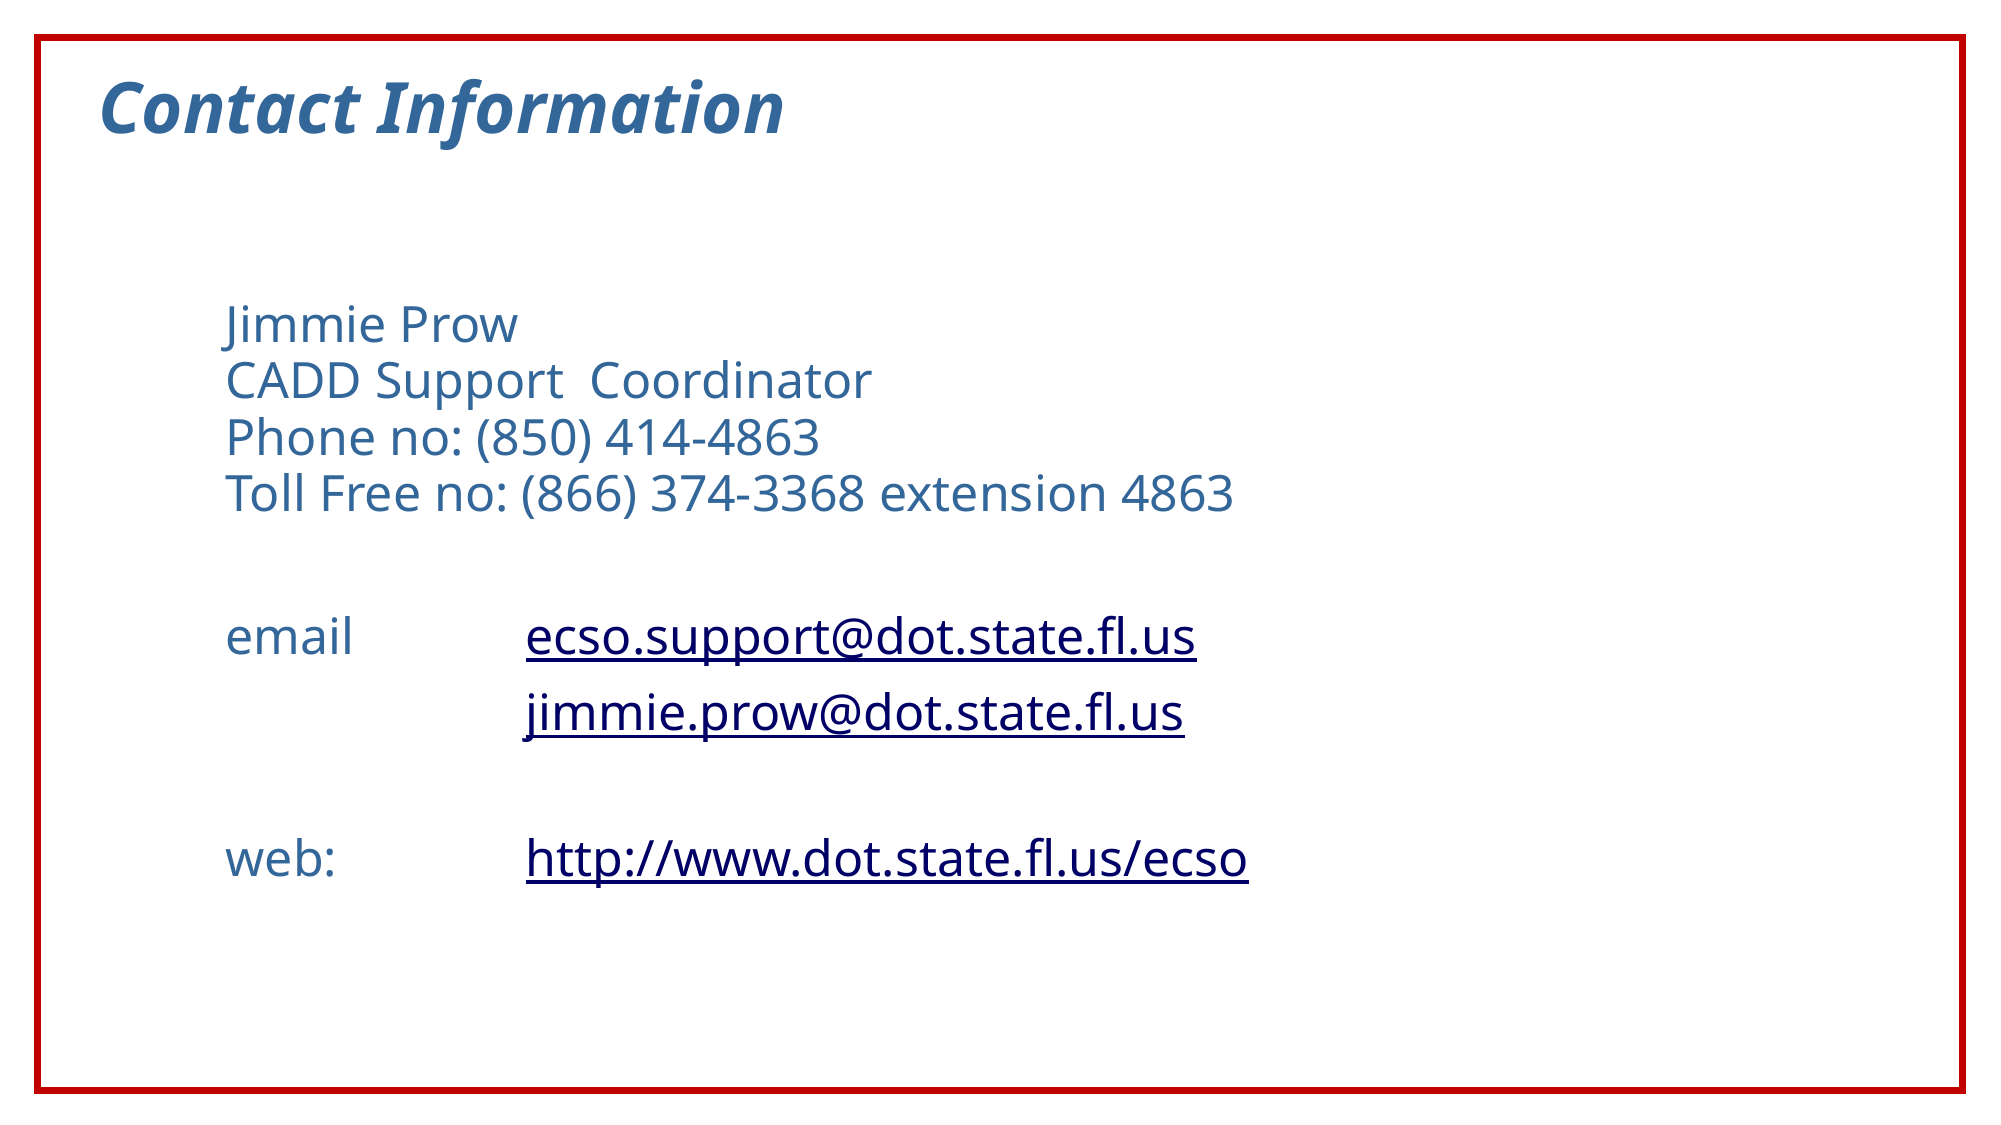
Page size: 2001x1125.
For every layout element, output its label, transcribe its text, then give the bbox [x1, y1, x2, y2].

list Jimmie Prow CADD Support Coordinator Phone no: (850) 414-4863 Toll Free no: (866) 374-3368 extension 4863 email ecso.support@dot.state.fl.us jimmie.prow@dot.state.fl.us web: http://www.dot.state.fl.us/ecso [210, 289, 1748, 1087]
title Contact Information [83, 68, 1903, 169]
